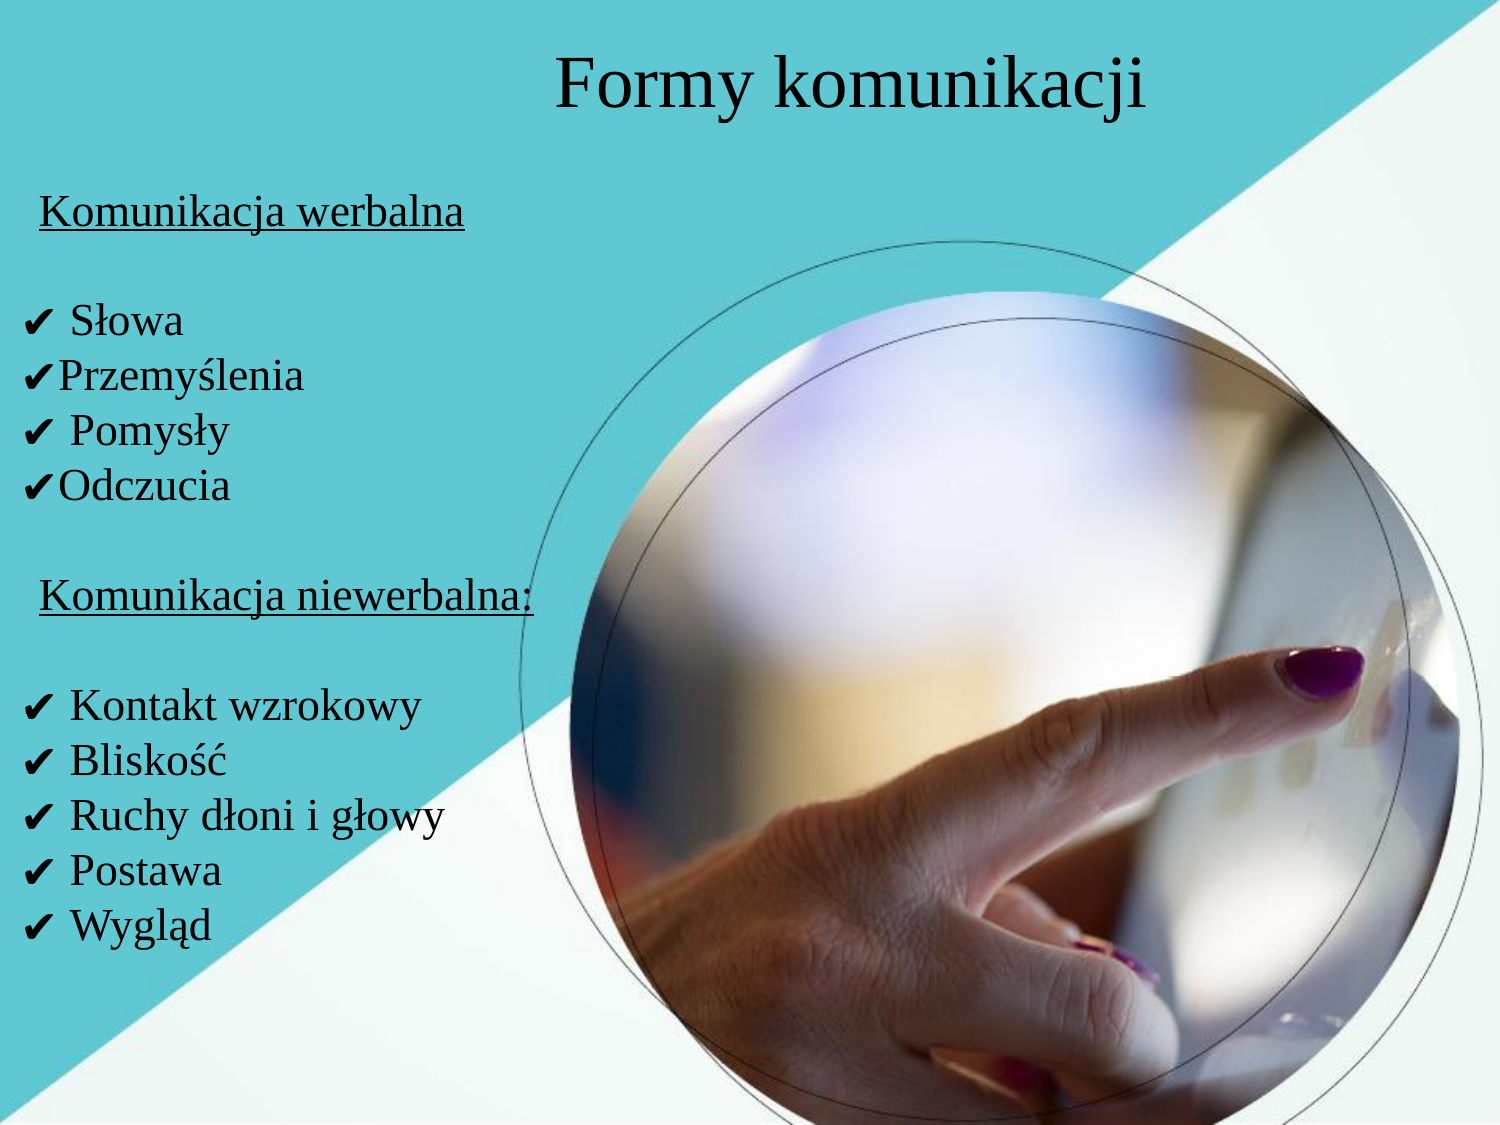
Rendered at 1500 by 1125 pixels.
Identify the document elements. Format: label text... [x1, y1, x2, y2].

picture [0, 0, 1500, 1125]
text_box Formy komunikacji [357, 24, 1327, 130]
text_box Komunikacja werbalna Słowa Przemyślenia Pomysły Odczucia Komunikacja niewerbalna: Kontakt wzrokowy Bliskość Ruchy dłoni i głowy Postawa Wygląd [4, 172, 650, 958]
